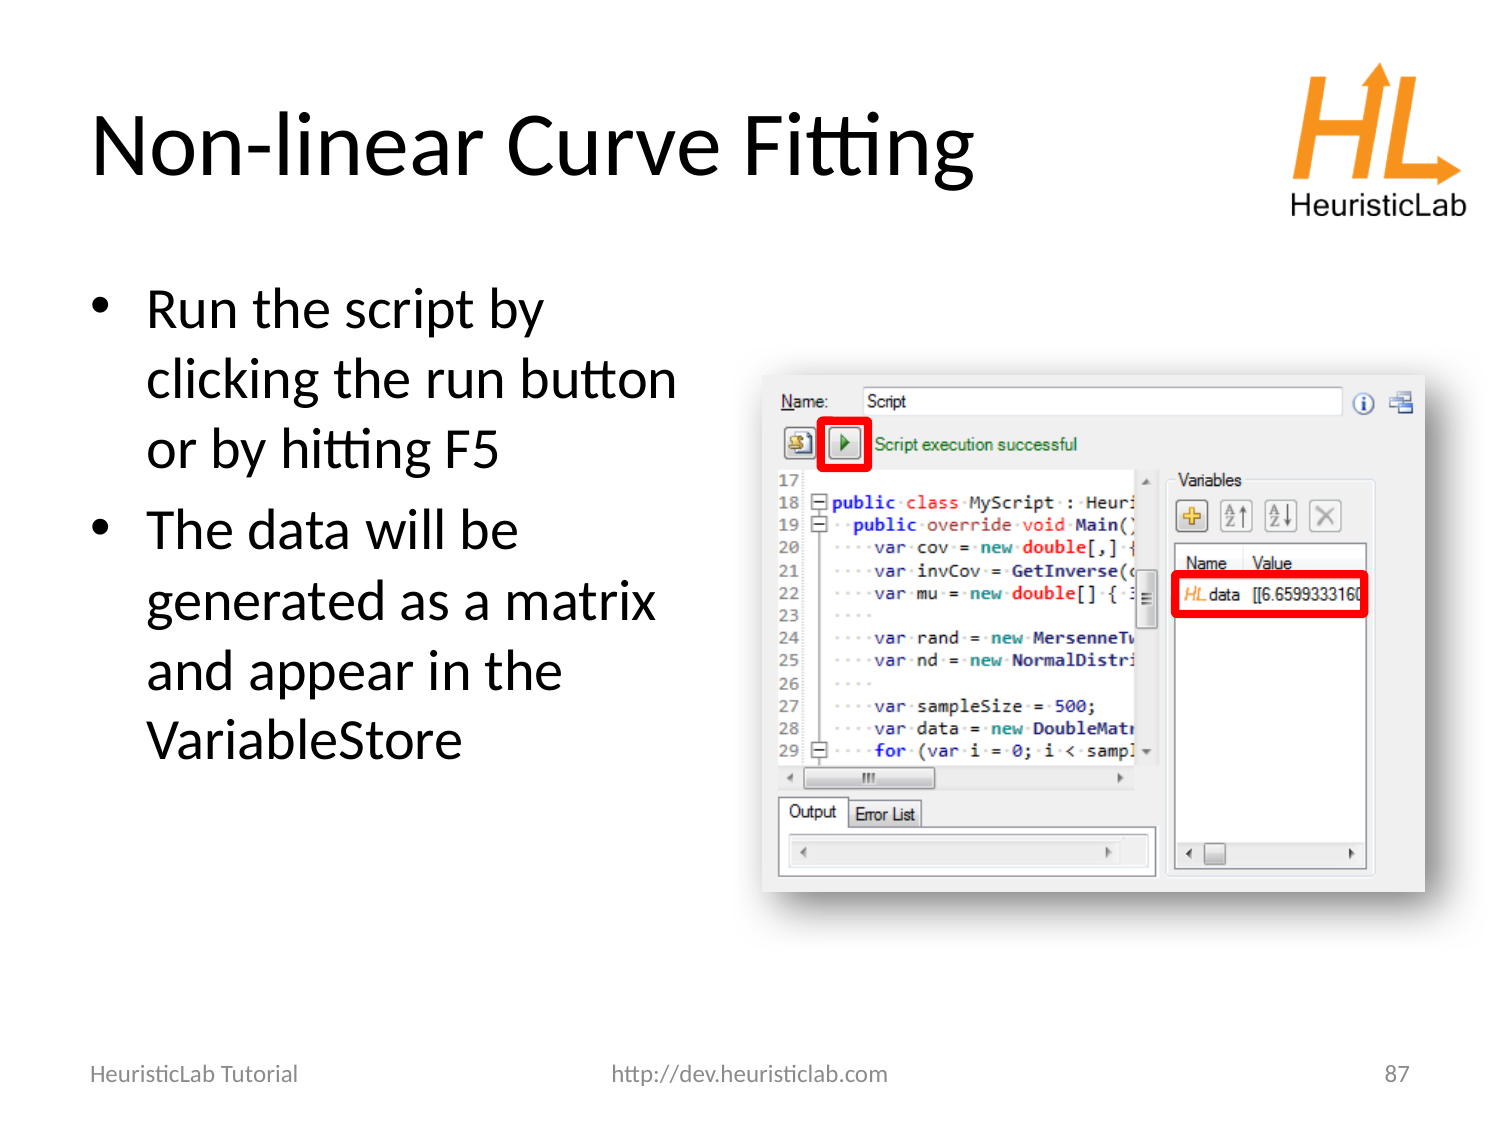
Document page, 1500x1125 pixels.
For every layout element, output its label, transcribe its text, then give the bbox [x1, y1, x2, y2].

list Run the script by clicking the run button or by hitting F5 The data will be generated as a matrix and appear in the VariableStore [75, 262, 738, 1005]
slide_number 87 [1074, 1042, 1425, 1103]
picture [1281, 27, 1474, 244]
title Non-linear Curve Fitting [75, 45, 1282, 233]
slide_number HeuristicLab Tutorial [75, 1042, 425, 1103]
footer http://dev.heuristiclab.com [512, 1042, 988, 1103]
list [762, 375, 1426, 892]
